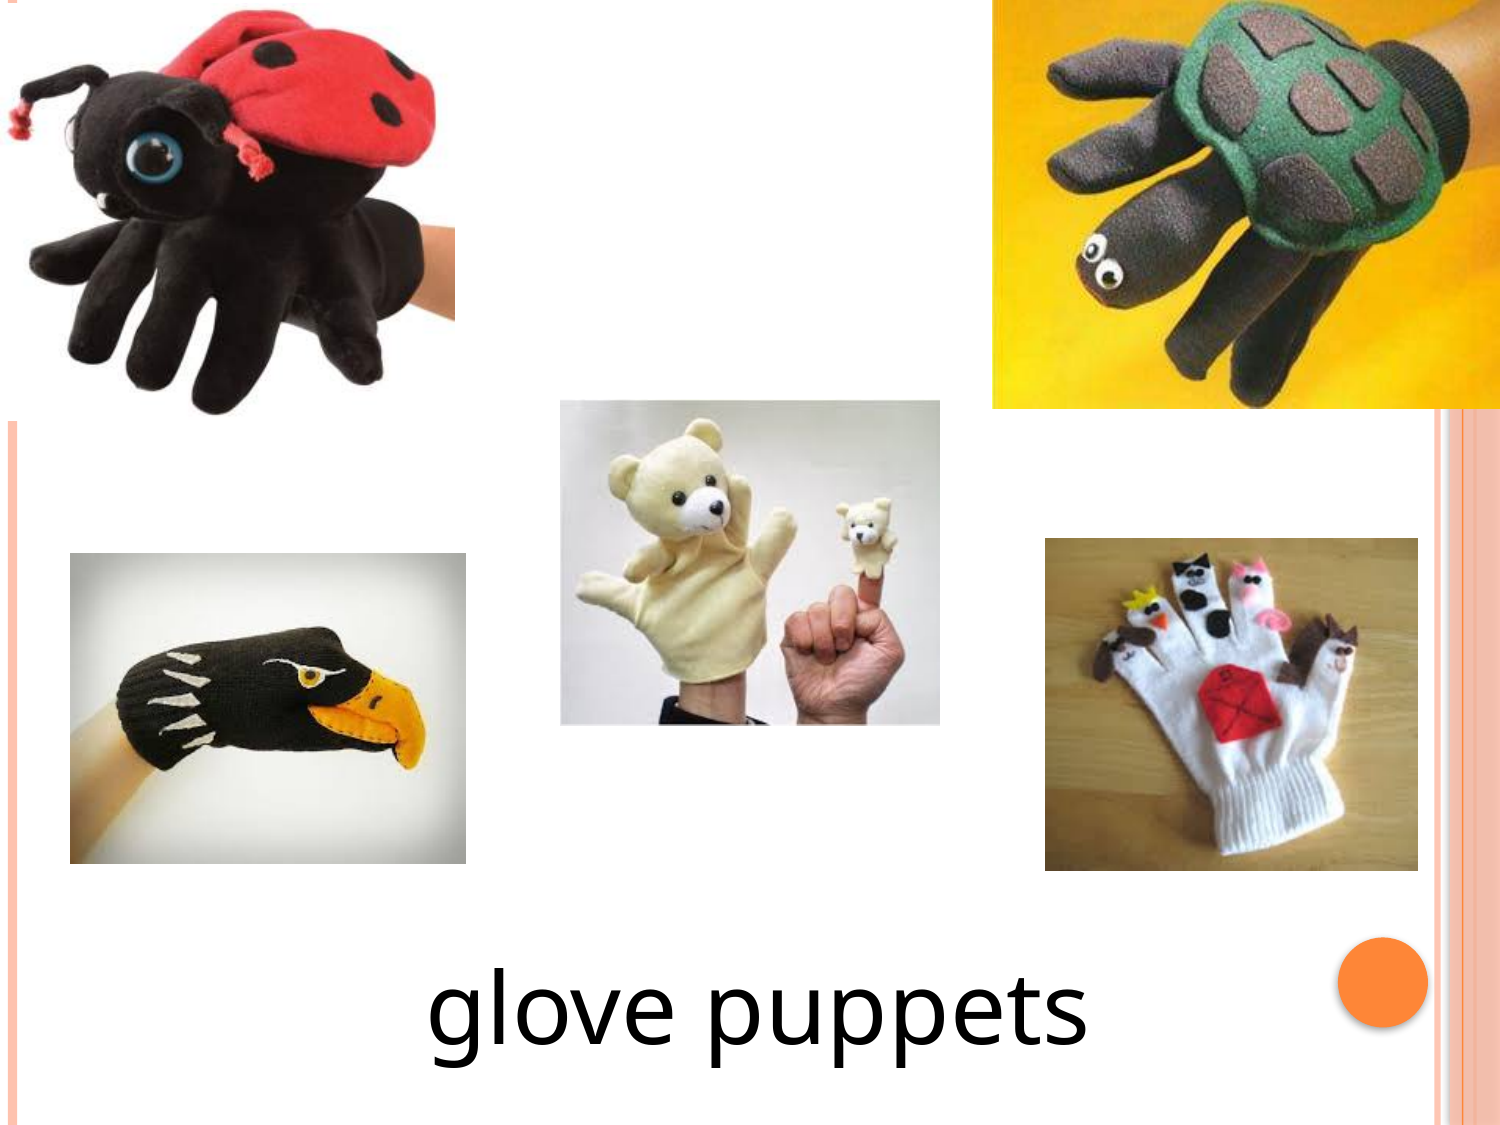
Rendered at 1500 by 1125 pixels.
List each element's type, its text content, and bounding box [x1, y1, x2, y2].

text_box glove puppets [410, 937, 1172, 1073]
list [991, 0, 1500, 410]
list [0, 2, 456, 422]
picture [70, 552, 467, 865]
picture [560, 398, 940, 727]
picture [1044, 538, 1418, 871]
